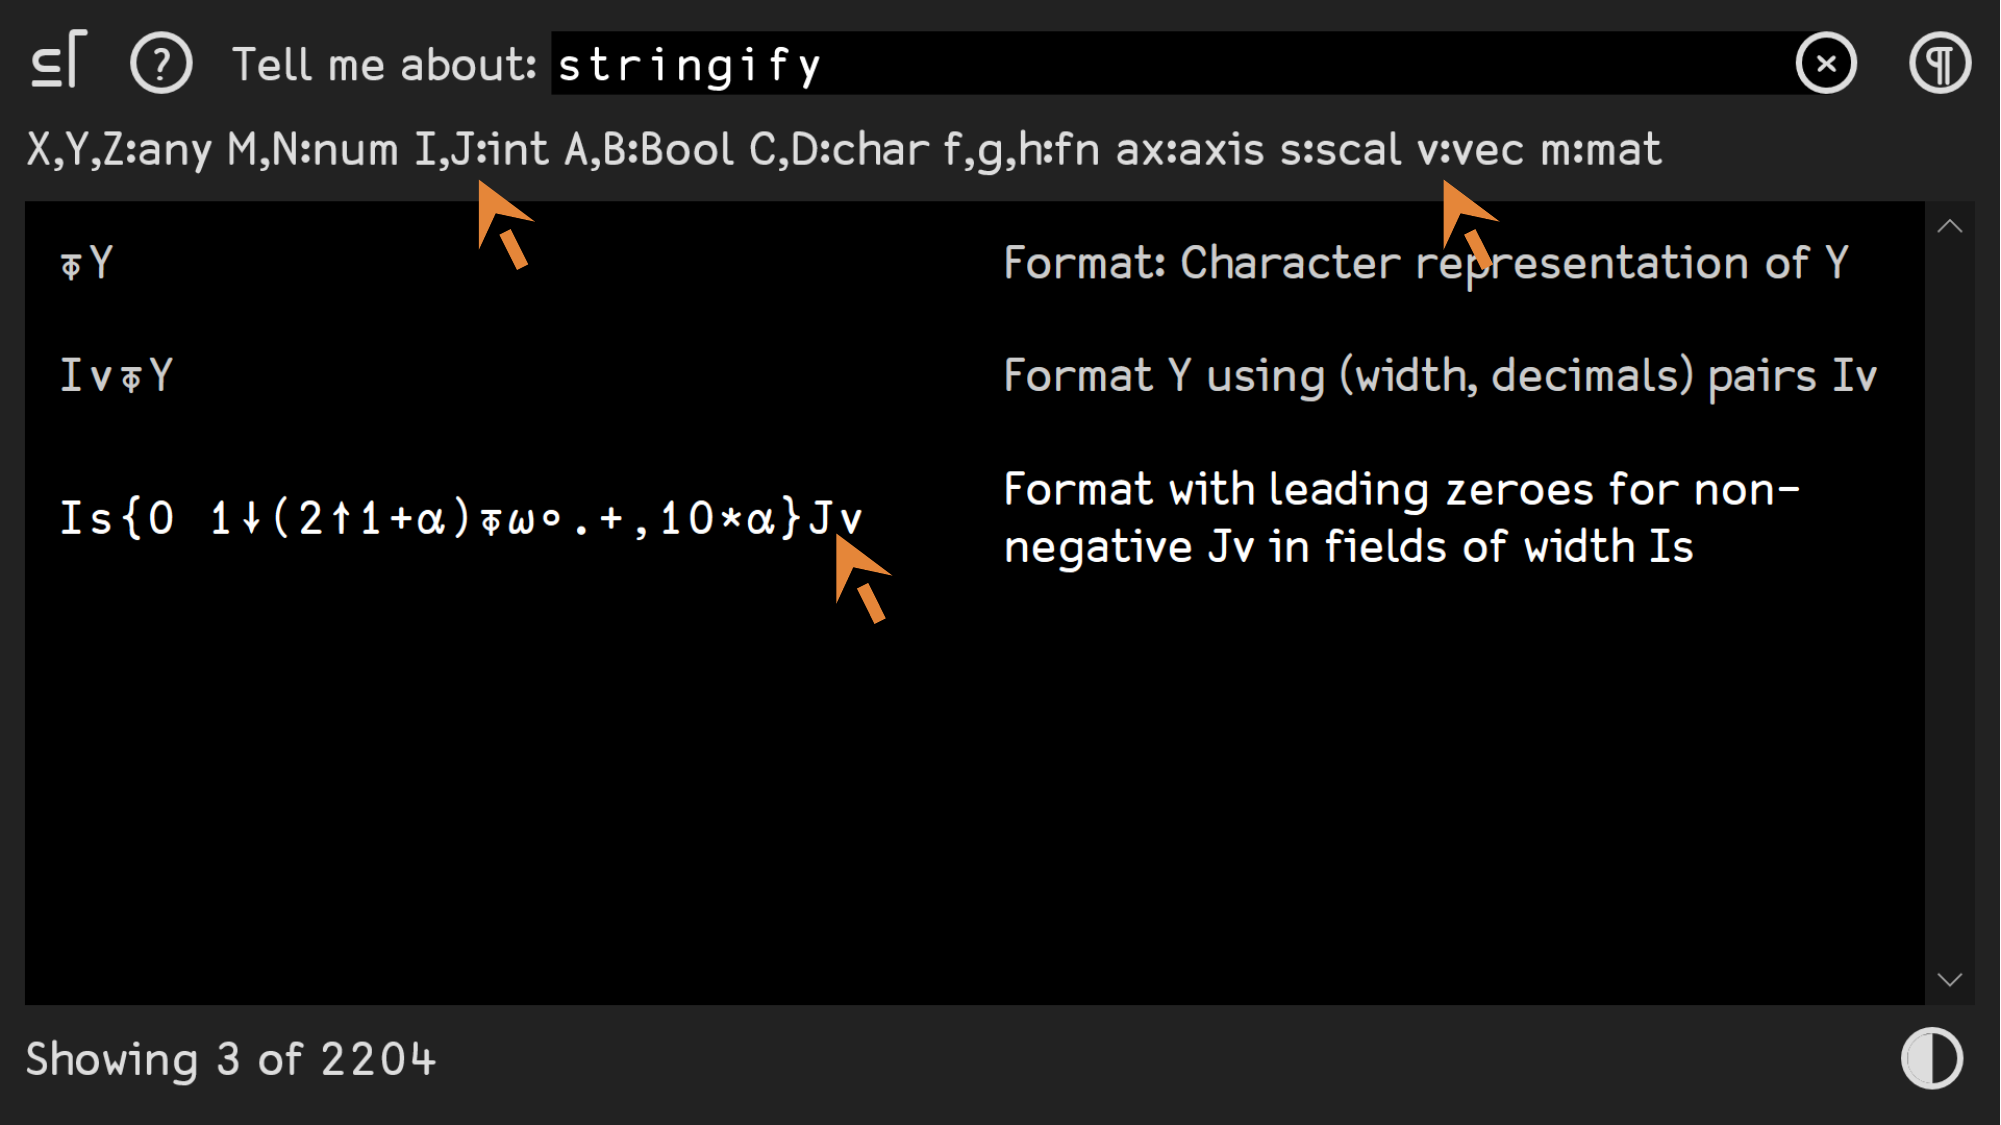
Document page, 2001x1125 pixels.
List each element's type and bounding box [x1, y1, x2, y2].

text_box [1443, 179, 1488, 268]
text_box [836, 533, 881, 622]
picture [0, 0, 2000, 1125]
text_box [478, 179, 523, 268]
